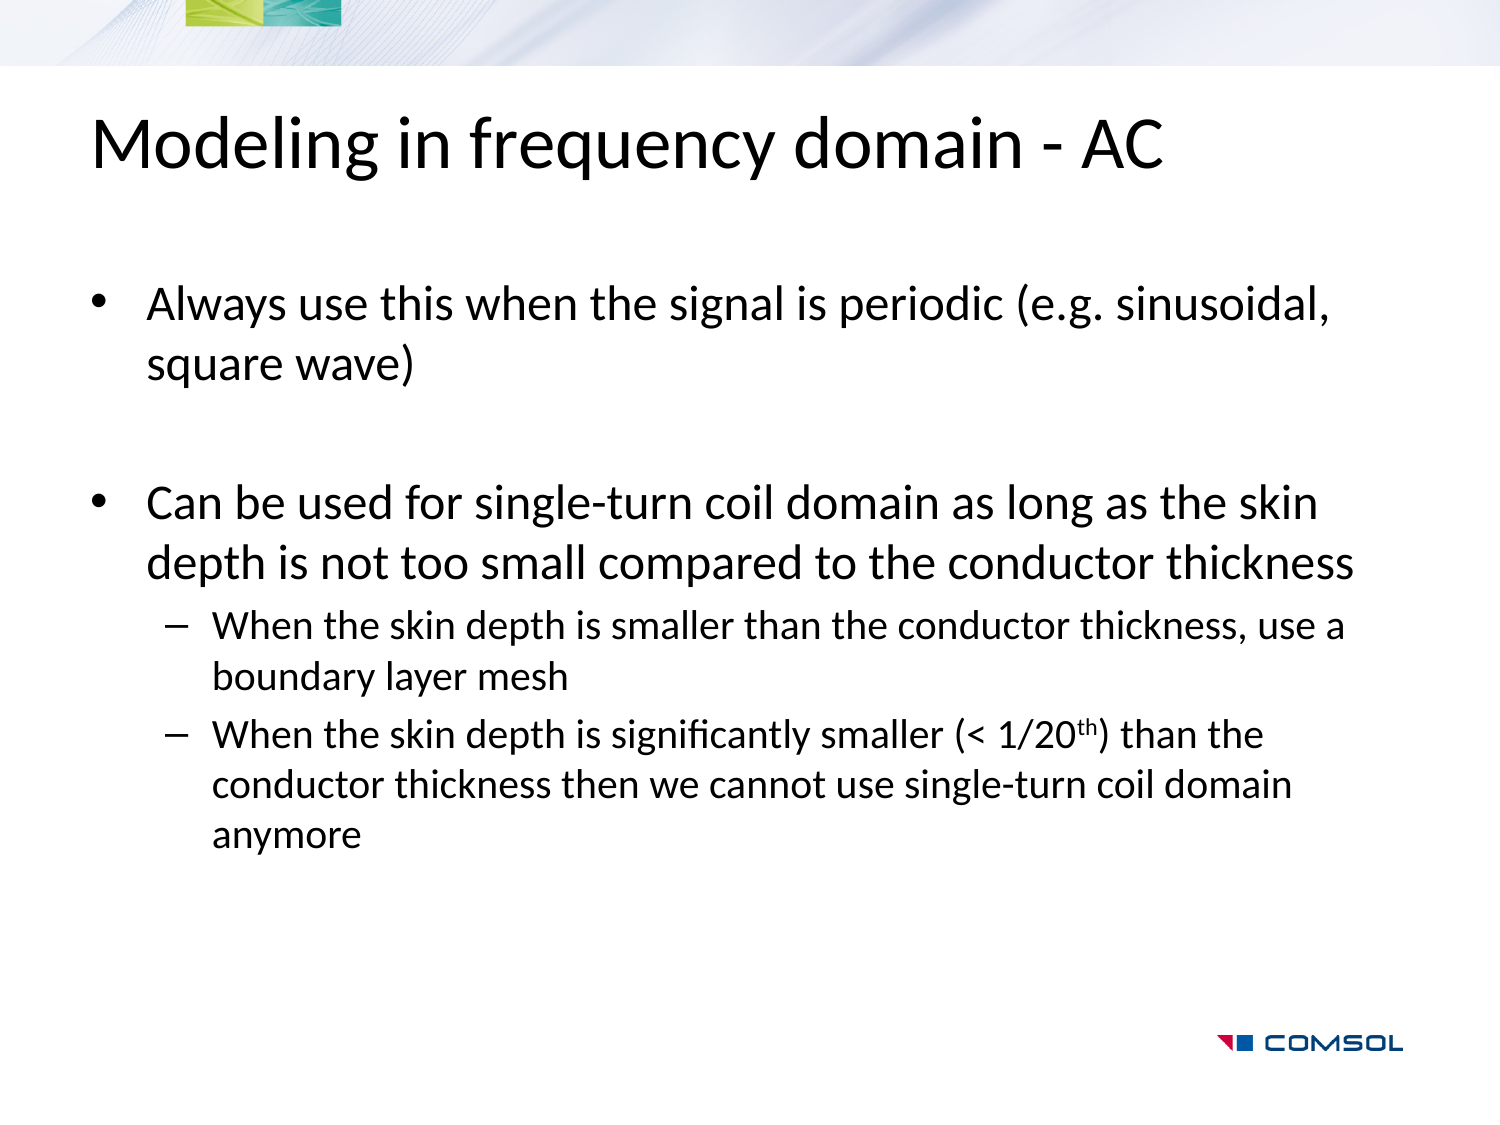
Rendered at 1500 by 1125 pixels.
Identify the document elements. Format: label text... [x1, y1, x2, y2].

list Always use this when the signal is periodic (e.g. sinusoidal, square wave) Can be used for single-turn coil domain as long as the skin depth is not too small compared to the conductor thickness When the skin depth is smaller than the conductor thickness, use a boundary layer mesh When the skin depth is significantly smaller (< 1/20th) than the conductor thickness then we cannot use single-turn coil domain anymore [75, 262, 1425, 1005]
title Modeling in frequency domain - AC [75, 45, 1425, 233]
picture [0, 0, 1500, 1125]
